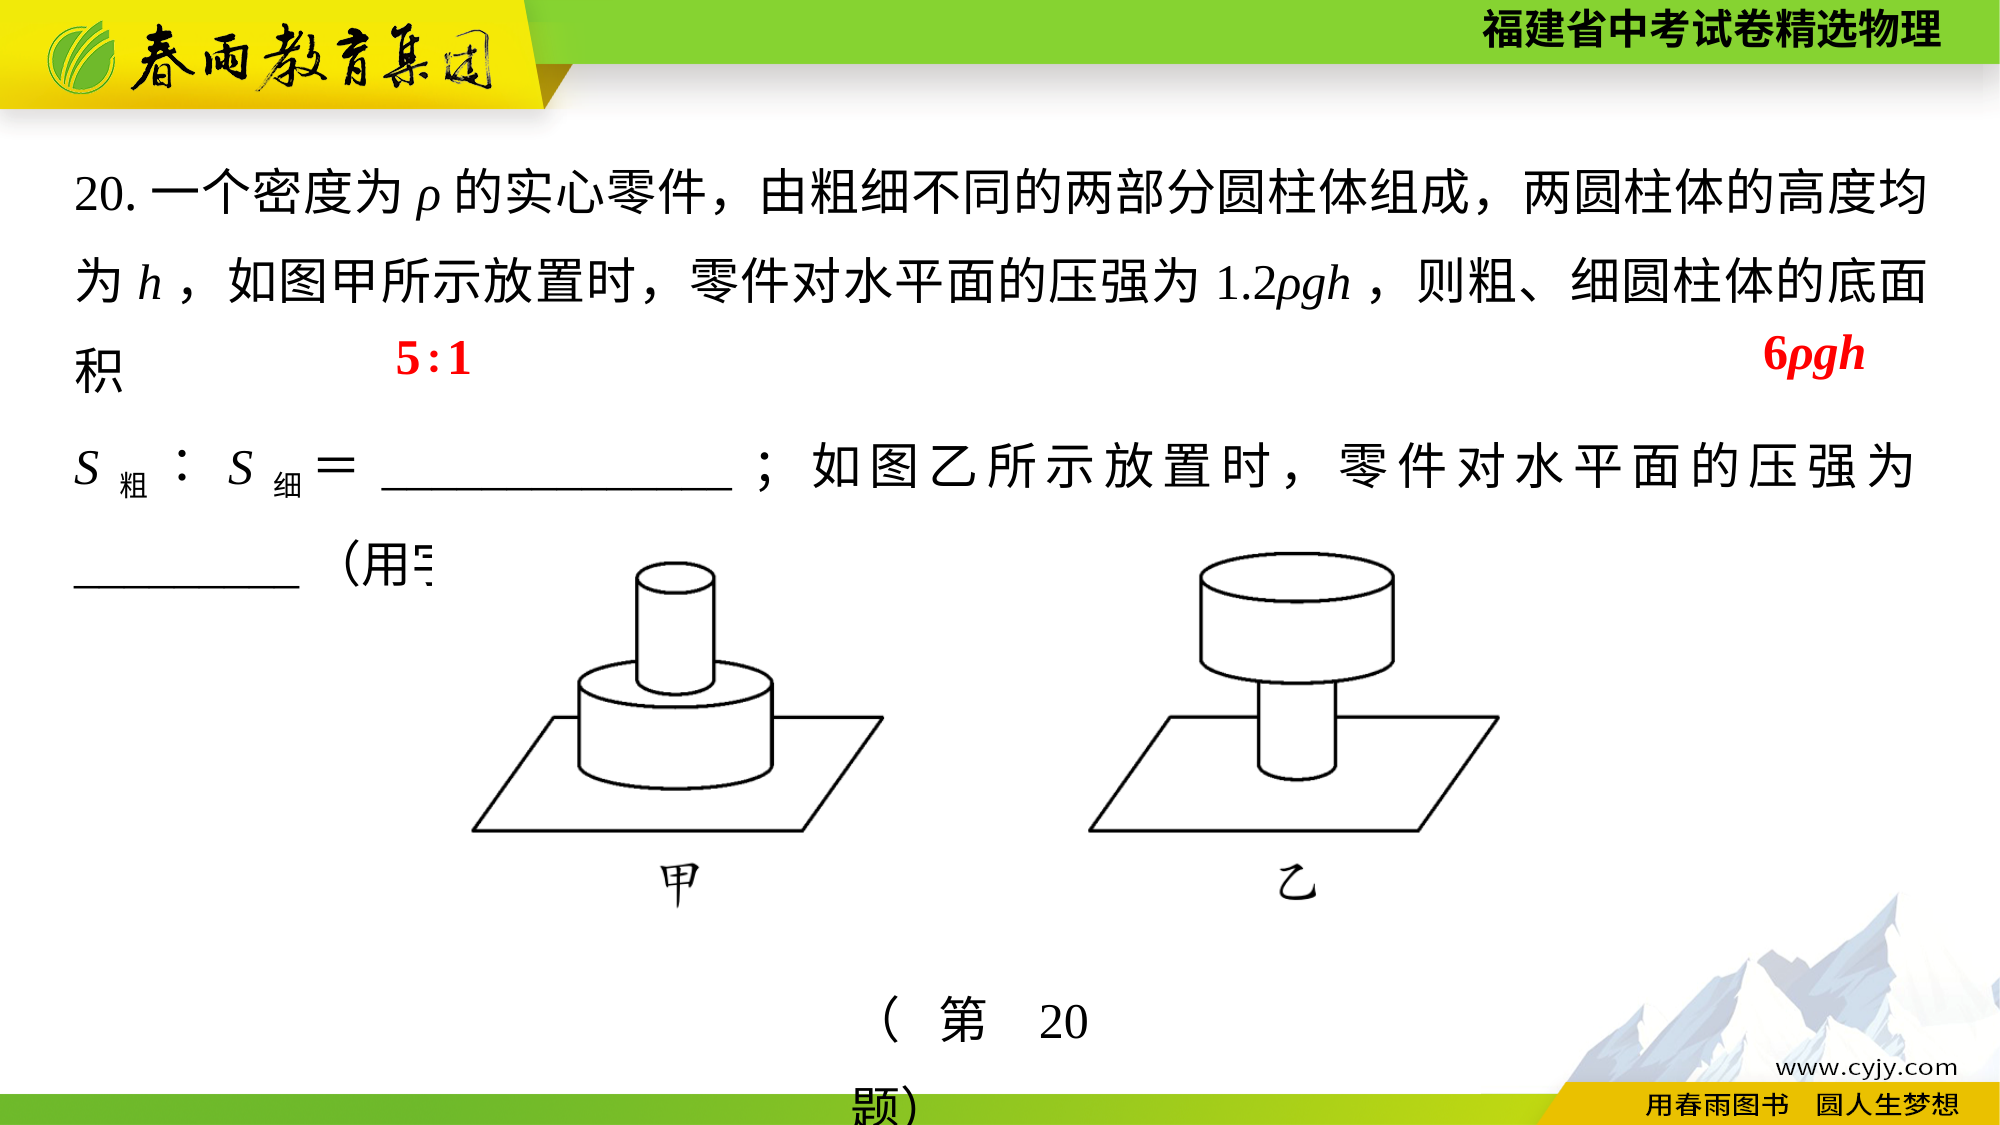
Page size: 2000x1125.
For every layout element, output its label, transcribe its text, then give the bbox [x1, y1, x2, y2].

text_box 6ρgh [1686, 311, 1944, 387]
text_box （第20题） [835, 951, 1116, 1056]
text_box 5∶1 [380, 317, 549, 392]
picture [0, 0, 2000, 1125]
list 20.一个密度为ρ的实心零件，由粗细不同的两部分圆柱体组成，两圆柱体的高度均为h，如图甲所示放置时，零件对水平面的压强为1.2ρgh，则粗、细圆柱体的底面积 S粗∶S细＝______________；如图乙所示放置时，零件对水平面的压强为_________（用字母ρ、g、h表示）. [59, 122, 1944, 502]
